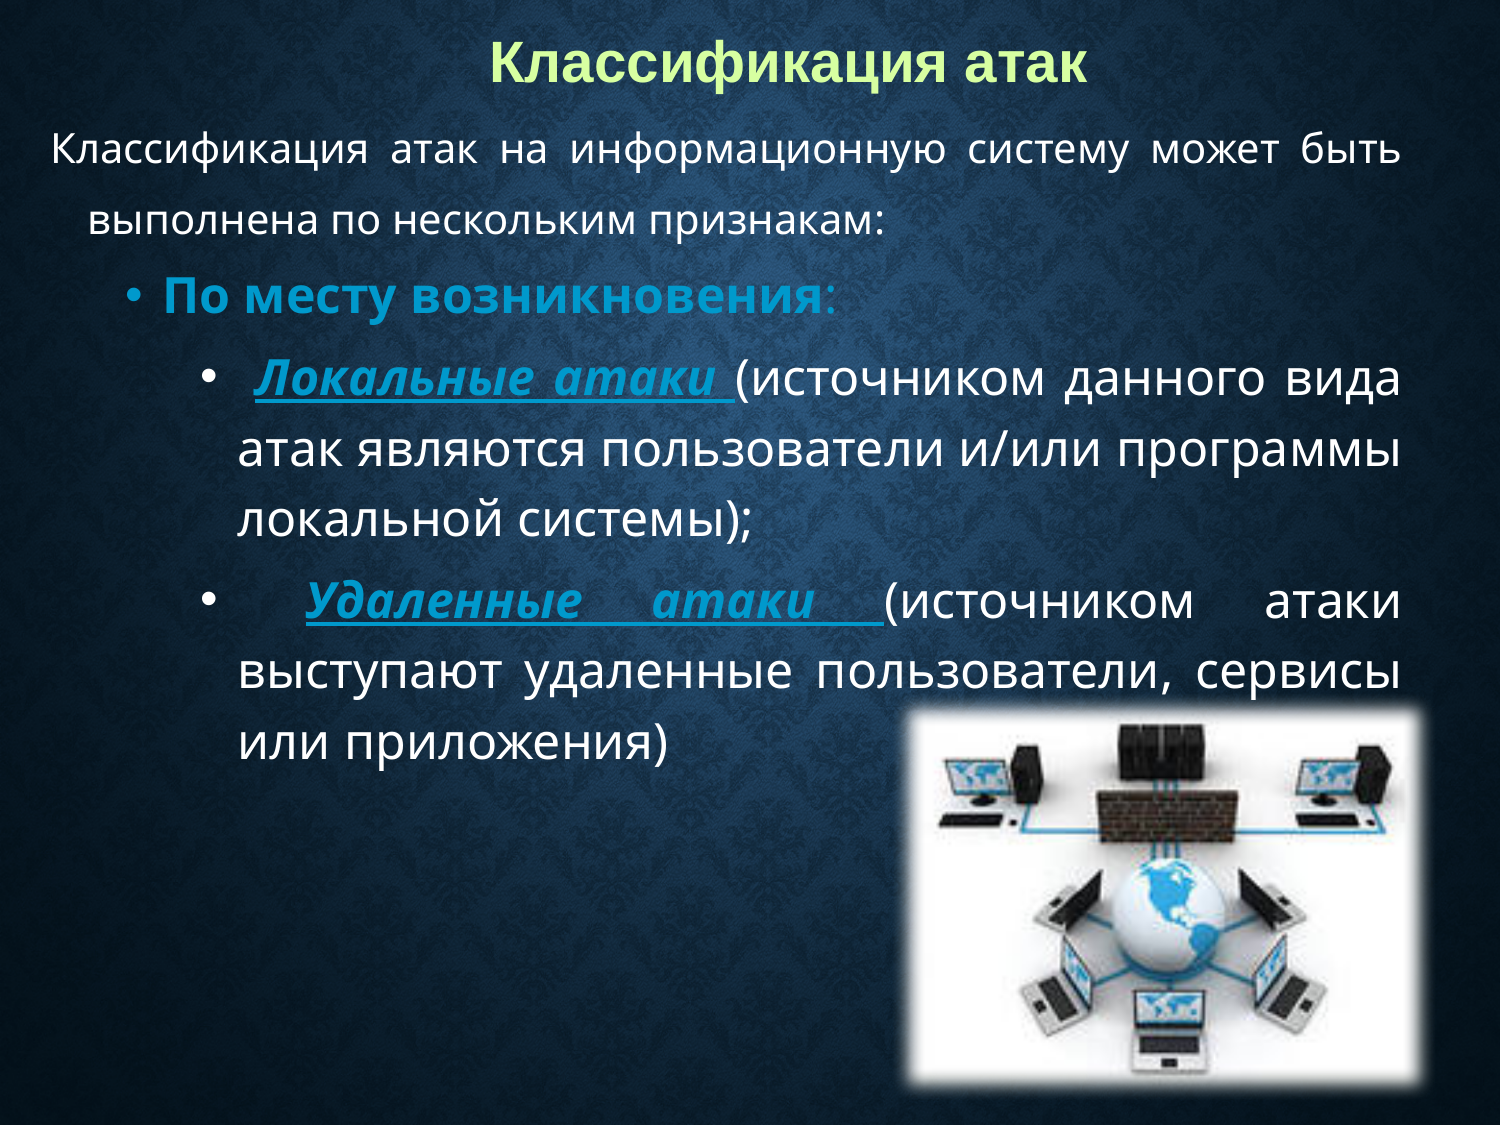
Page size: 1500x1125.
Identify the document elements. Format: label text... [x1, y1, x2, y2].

text_box Классификация атак [431, 16, 1147, 102]
list Классификация атак на информационную систему может быть выполнена по нескольким признакам: По месту возникновения: Локальные атаки (источником данного вида атак являются пользователи и/или программы локальной системы); Удаленные атаки (источником атаки выступают удаленные пользователи, сервисы или приложения) [35, 93, 1418, 1062]
picture [890, 690, 1438, 1103]
